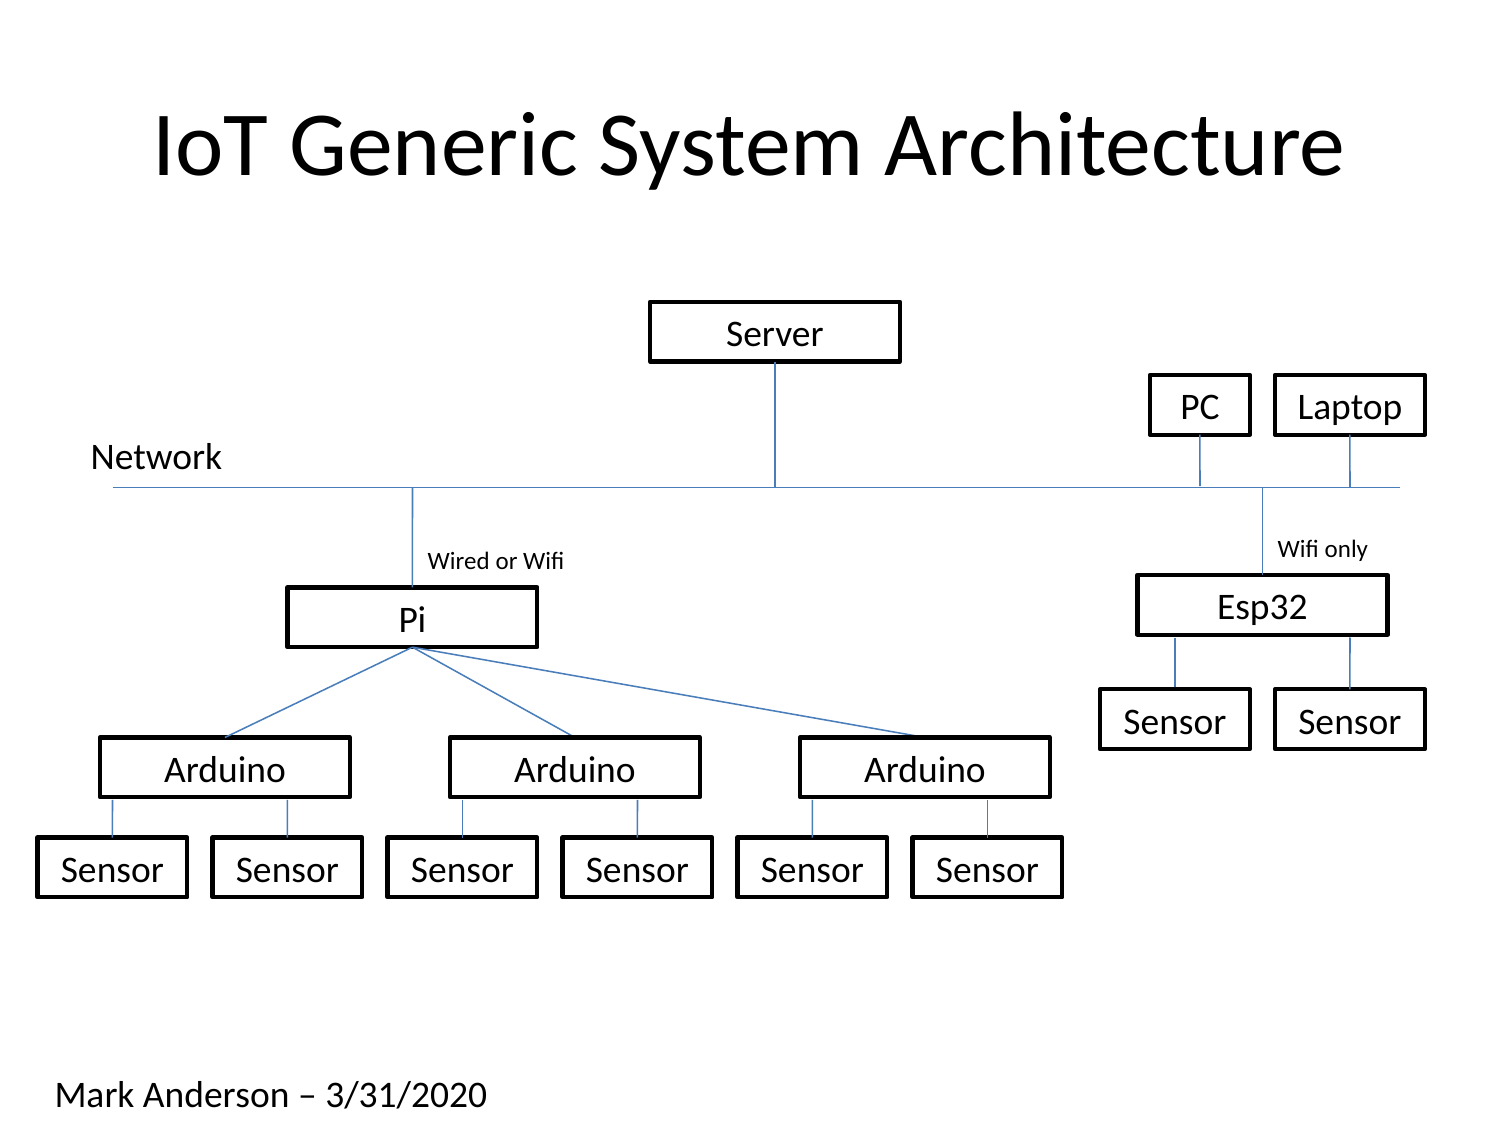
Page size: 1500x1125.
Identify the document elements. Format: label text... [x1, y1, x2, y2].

text_box Server [648, 300, 902, 364]
text_box Laptop [1273, 373, 1427, 437]
text_box Wifi only [1266, 525, 1384, 570]
text_box Sensor [35, 835, 189, 899]
text_box Arduino [98, 735, 352, 799]
text_box Sensor [910, 835, 1064, 899]
text_box Network [75, 424, 238, 485]
text_box Sensor [385, 835, 539, 899]
text_box Sensor [210, 835, 364, 899]
text_box Pi [285, 585, 539, 646]
text_box Mark Anderson – 3/31/2020 [39, 1062, 503, 1123]
text_box Esp32 [1135, 573, 1390, 637]
text_box Sensor [560, 835, 714, 899]
title IoT Generic System Architecture [75, 45, 1425, 233]
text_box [224, 647, 409, 738]
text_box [412, 647, 926, 738]
text_box Arduino [448, 746, 702, 799]
text_box Arduino [798, 735, 1052, 799]
text_box PC [1148, 373, 1252, 437]
text_box Wired or Wifi [416, 537, 580, 583]
text_box Sensor [1273, 687, 1427, 751]
text_box Sensor [735, 835, 889, 899]
text_box Sensor [1098, 687, 1252, 751]
